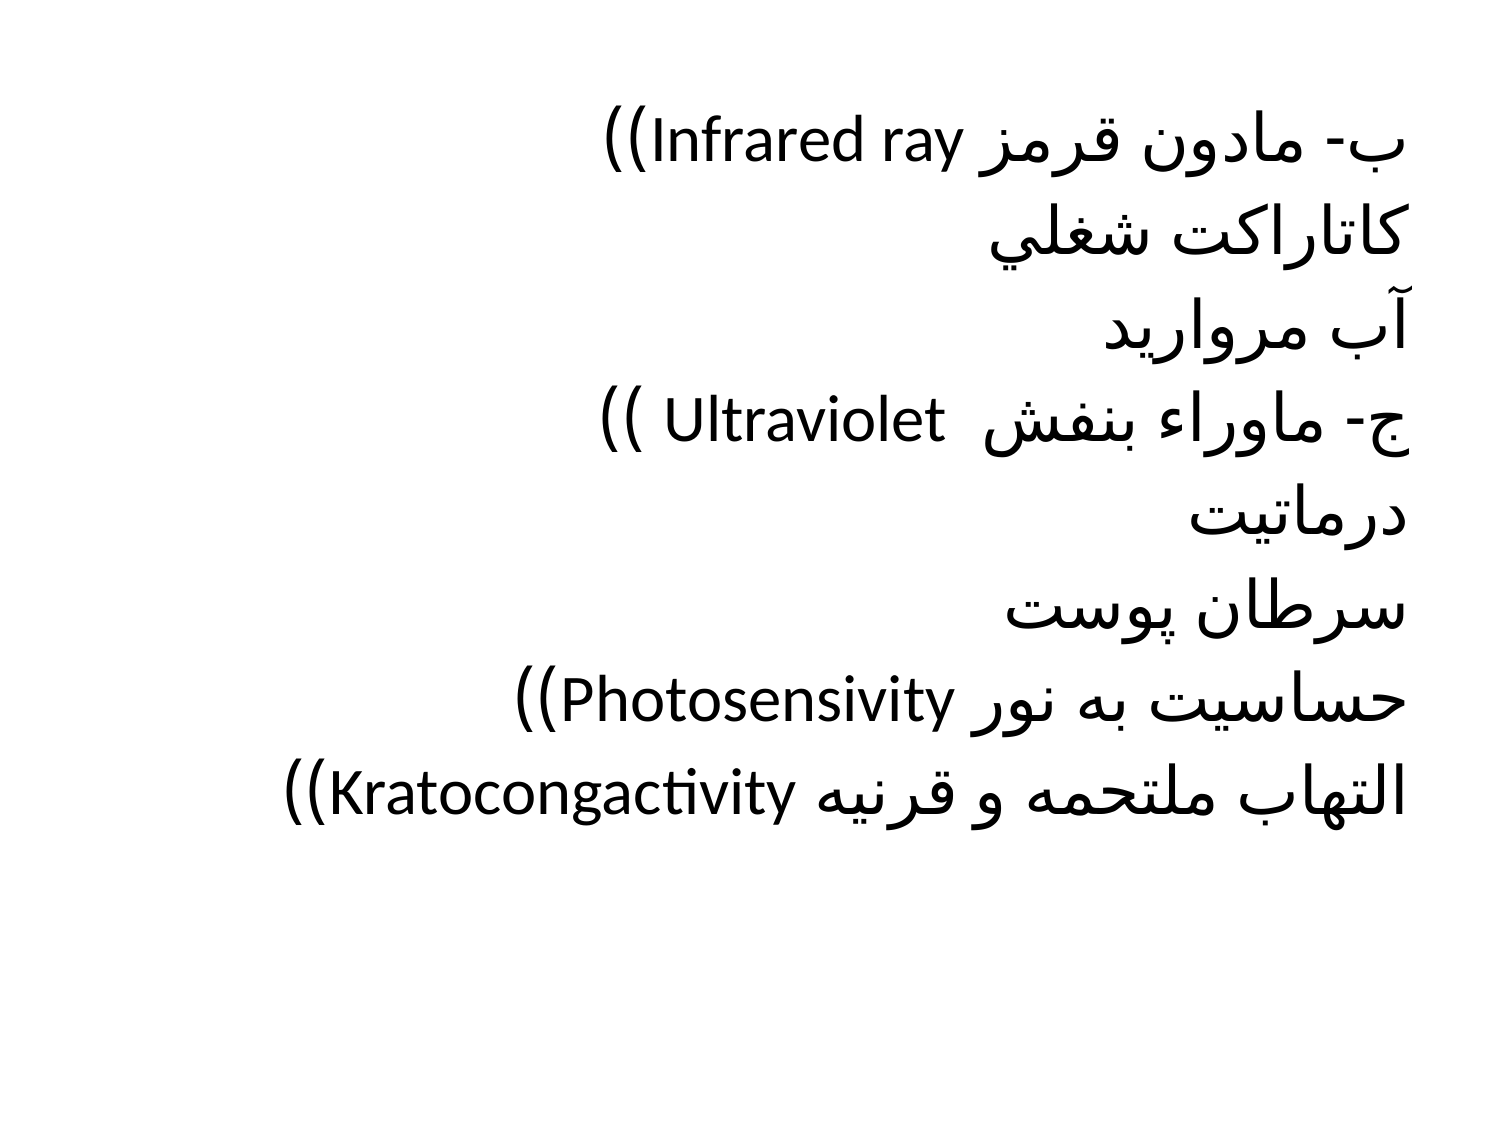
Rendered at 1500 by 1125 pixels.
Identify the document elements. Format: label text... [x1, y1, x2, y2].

list ب- مادون قرمز Infrared ray)) كاتاراكت شغلي آب مرواريد ج- ماوراء بنفش Ultraviolet )) درماتيت سرطان پوست حساسيت به نور Photosensivity)) التهاب ملتحمه و قرنيه Kratocongactivity)) [75, 87, 1425, 1088]
